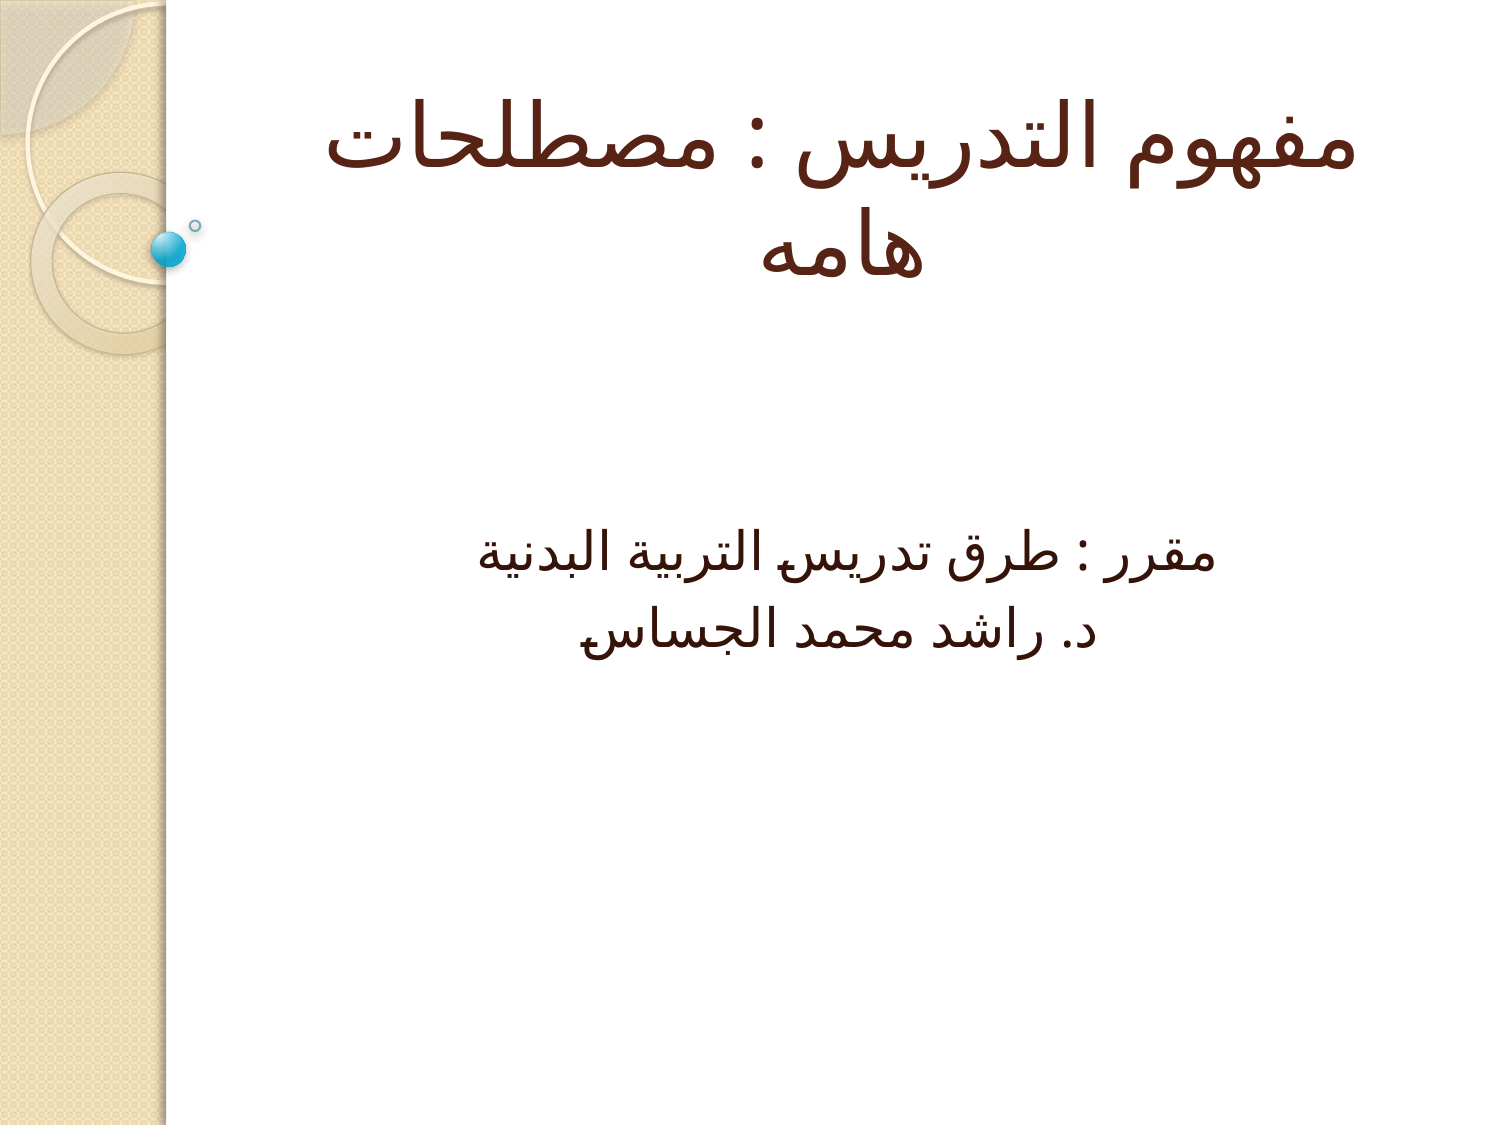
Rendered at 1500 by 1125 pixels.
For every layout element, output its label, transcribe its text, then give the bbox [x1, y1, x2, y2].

title مفهوم التدريس : مصطلحات هامه [234, 59, 1450, 301]
subtitle مقرر : طرق تدريس التربية البدنية د. راشد محمد الجساس [234, 516, 1450, 728]
